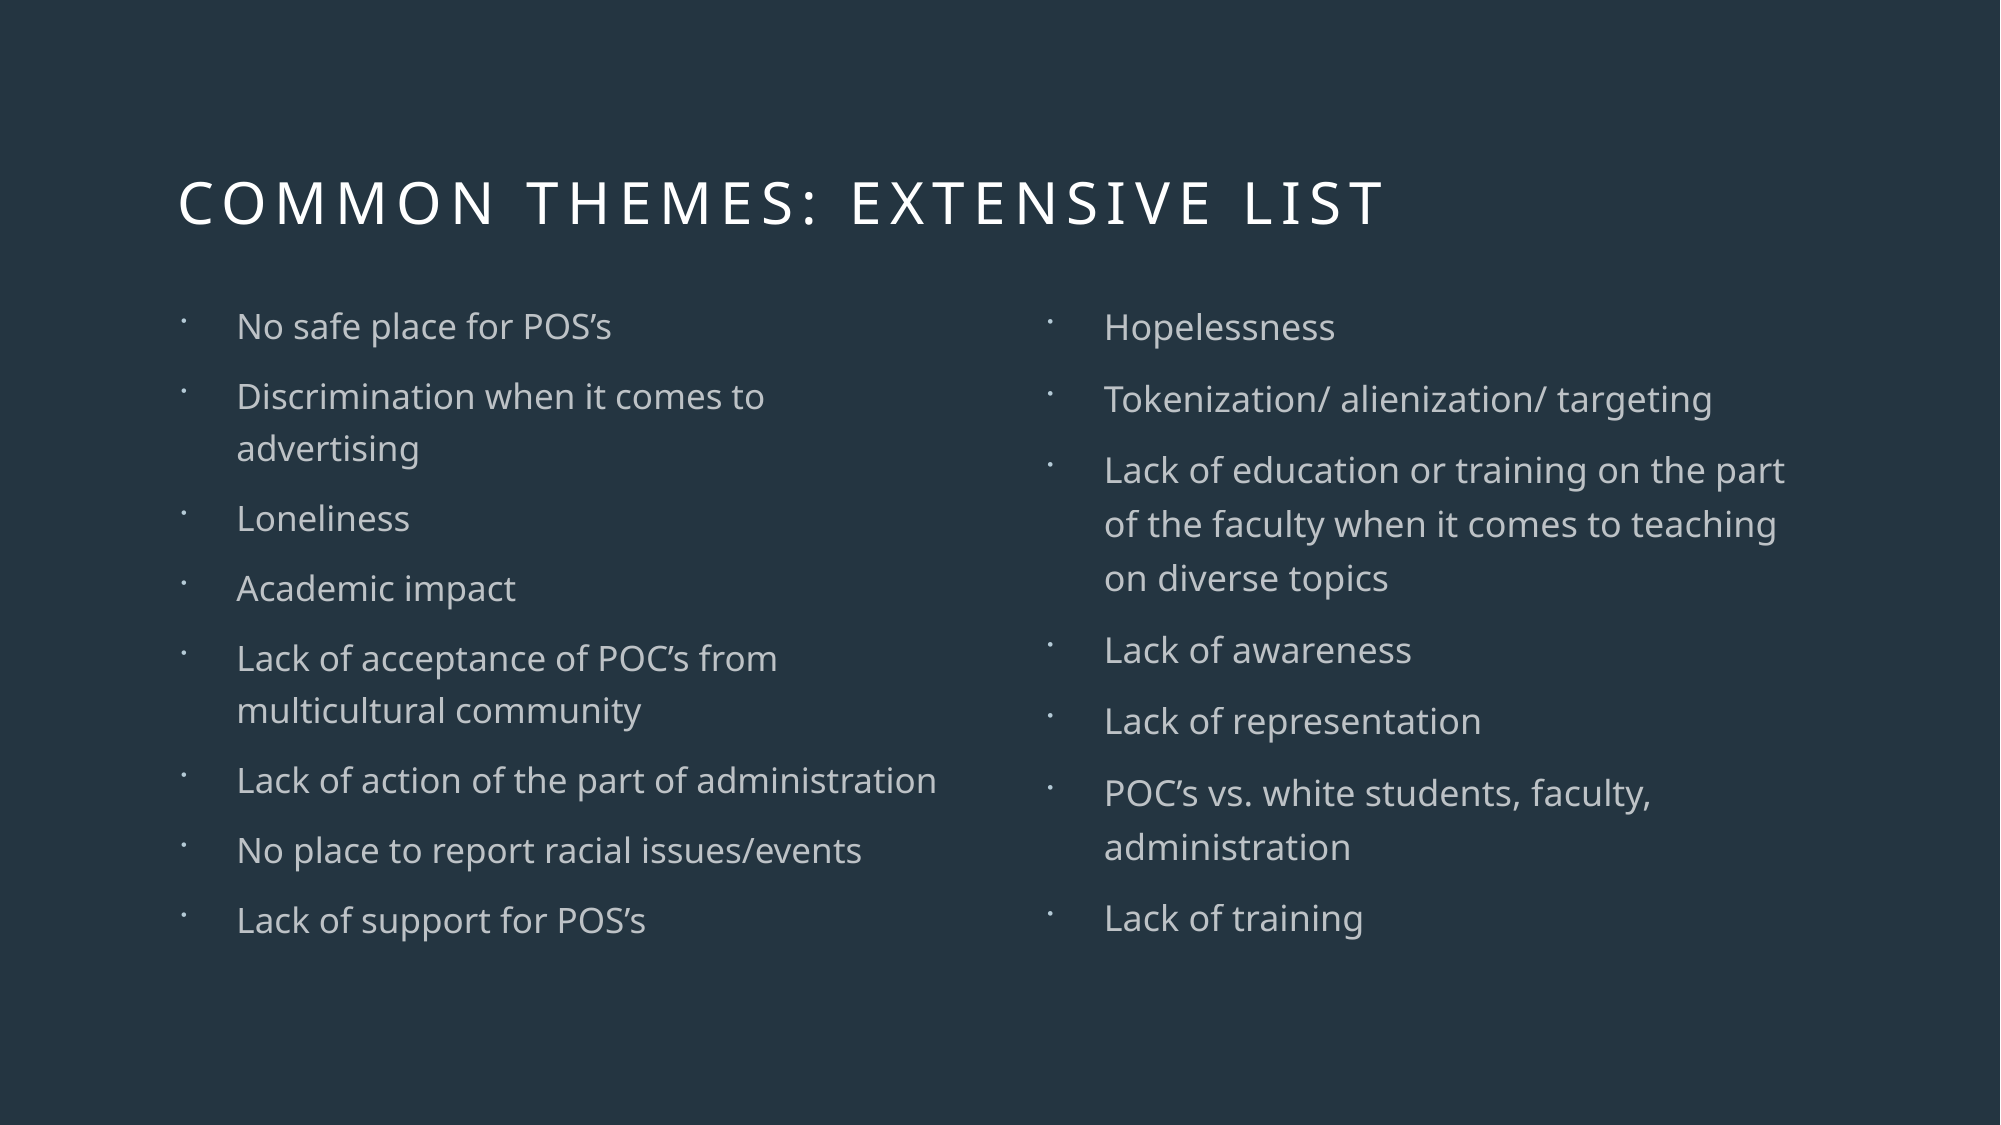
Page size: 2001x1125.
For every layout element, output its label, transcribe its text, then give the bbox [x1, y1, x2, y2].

title Common Themes: Extensive list [177, 165, 1822, 274]
list Hopelessness Tokenization/ alienization/ targeting Lack of education or training on the part of the faculty when it comes to teaching on diverse topics Lack of awareness Lack of representation POC’s vs. white students, faculty, administration Lack of training [1044, 293, 1822, 947]
list No safe place for POS’s Discrimination when it comes to advertising Loneliness Academic impact Lack of acceptance of POC’s from multicultural community Lack of action of the part of administration No place to report racial issues/events Lack of support for POS’s [178, 293, 956, 947]
